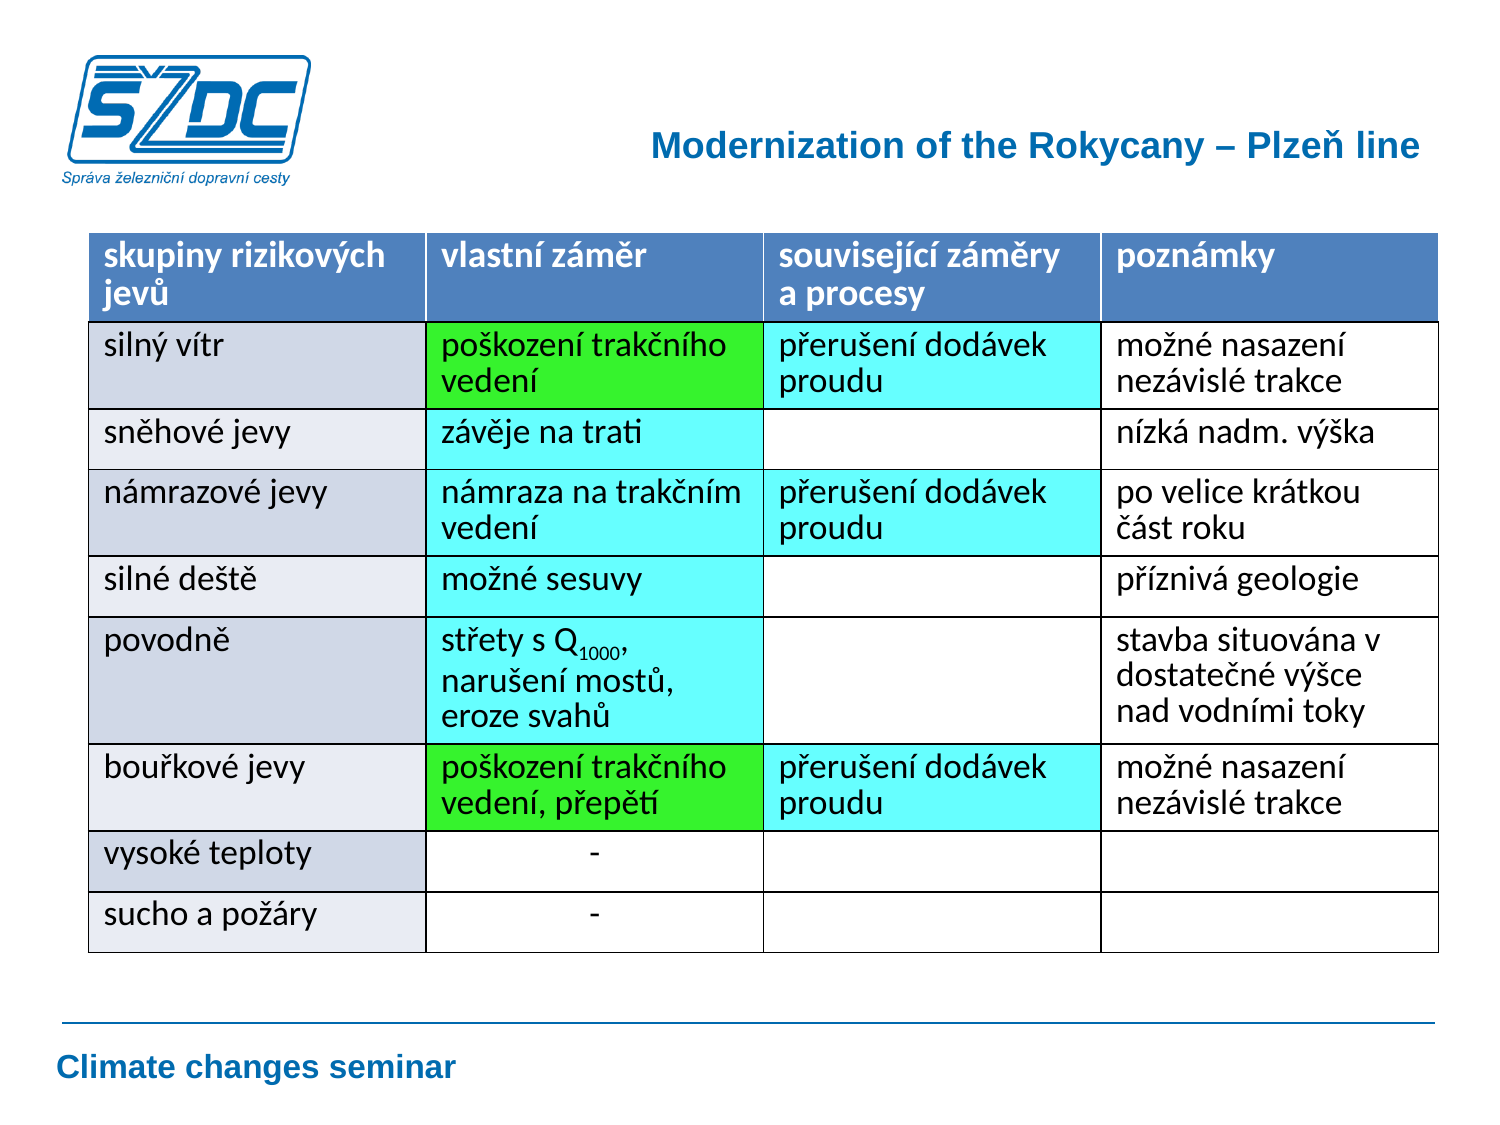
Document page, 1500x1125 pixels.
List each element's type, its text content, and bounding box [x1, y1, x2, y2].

table_cell [764, 893, 1100, 952]
table_cell přerušení dodávek proudu [764, 745, 1100, 830]
table_cell [764, 410, 1100, 469]
table_cell [764, 832, 1100, 891]
table_cell nízká nadm. výška [1102, 410, 1438, 469]
table_cell poškození trakčního vedení, přepětí [427, 745, 763, 830]
table_cell po velice krátkou část roku [1102, 470, 1438, 555]
list Modernization of the Rokycany – Plzeň line [395, 113, 1436, 197]
list Climate changes seminar [41, 1038, 691, 1098]
picture [62, 55, 311, 186]
table_cell [764, 557, 1100, 616]
table_cell střety s Q1000, narušení mostů, eroze svahů [427, 618, 763, 743]
table_cell závěje na trati [427, 410, 763, 469]
table_header vlastní záměr [427, 233, 763, 321]
table_cell - [427, 893, 763, 952]
table_cell sucho a požáry [89, 893, 425, 952]
table_cell možné nasazení nezávislé trakce [1102, 323, 1438, 408]
table_cell sněhové jevy [89, 410, 425, 469]
table_cell přerušení dodávek proudu [764, 323, 1100, 408]
table_cell námraza na trakčním vedení [427, 470, 763, 555]
table_header skupiny rizikových jevů [89, 233, 425, 321]
table_header související záměry a procesy [764, 233, 1100, 321]
table_cell [764, 618, 1100, 743]
table_cell přerušení dodávek proudu [764, 470, 1100, 555]
table_cell námrazové jevy [89, 470, 425, 555]
table_cell bouřkové jevy [89, 745, 425, 830]
table_cell vysoké teploty [89, 832, 425, 891]
table_header poznámky [1102, 233, 1438, 321]
table_cell stavba situována v dostatečné výšce nad vodními toky [1102, 618, 1438, 743]
table_cell silné deště [89, 557, 425, 616]
table_cell [1102, 832, 1438, 891]
table_cell možné nasazení nezávislé trakce [1102, 745, 1438, 830]
table_cell [1102, 893, 1438, 952]
table_cell povodně [89, 618, 425, 743]
table_cell možné sesuvy [427, 557, 763, 616]
table_cell poškození trakčního vedení [427, 323, 763, 408]
table_cell - [427, 832, 763, 891]
table_cell silný vítr [89, 323, 425, 408]
table_cell příznivá geologie [1102, 557, 1438, 616]
